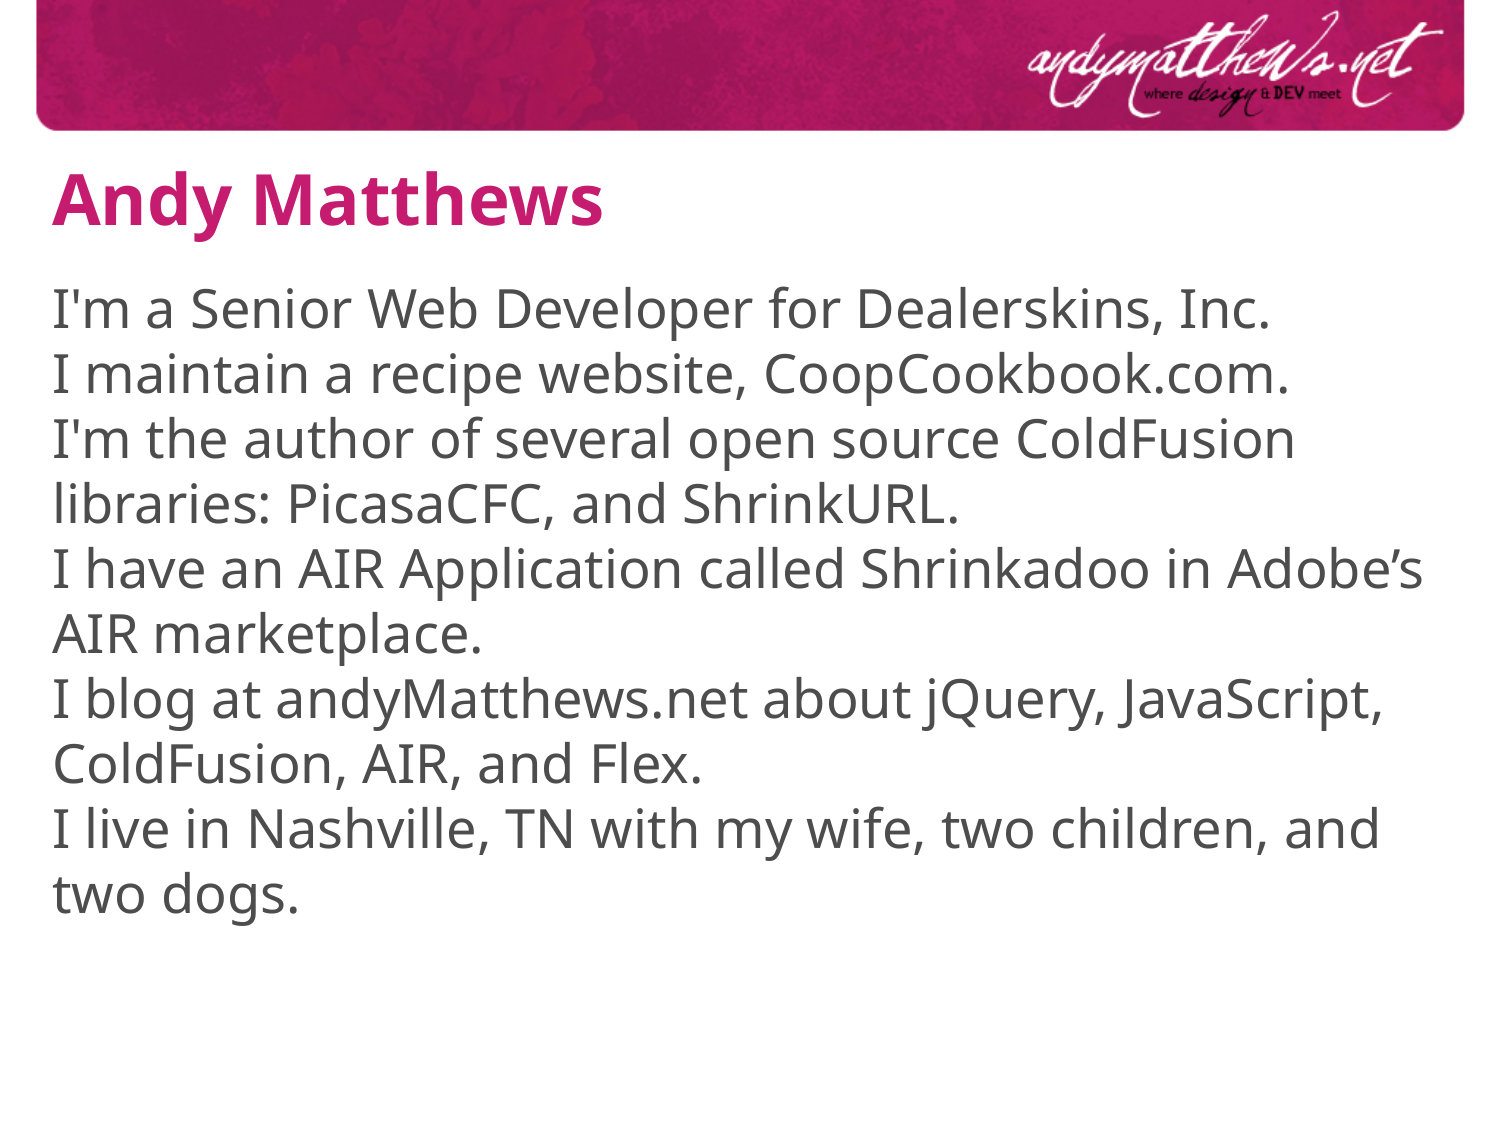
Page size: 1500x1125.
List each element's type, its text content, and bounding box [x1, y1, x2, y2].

text_box Andy Matthews [37, 149, 1463, 244]
picture [0, 0, 1500, 1125]
list I'm a Senior Web Developer for Dealerskins, Inc. I maintain a recipe website, CoopCookbook.com. I'm the author of several open source ColdFusion libraries: PicasaCFC, and ShrinkURL. I have an AIR Application called Shrinkadoo in Adobe’s AIR marketplace. I blog at andyMatthews.net about jQuery, JavaScript, ColdFusion, AIR, and Flex. I live in Nashville, TN with my wife, two children, and two dogs. [37, 267, 1463, 1088]
